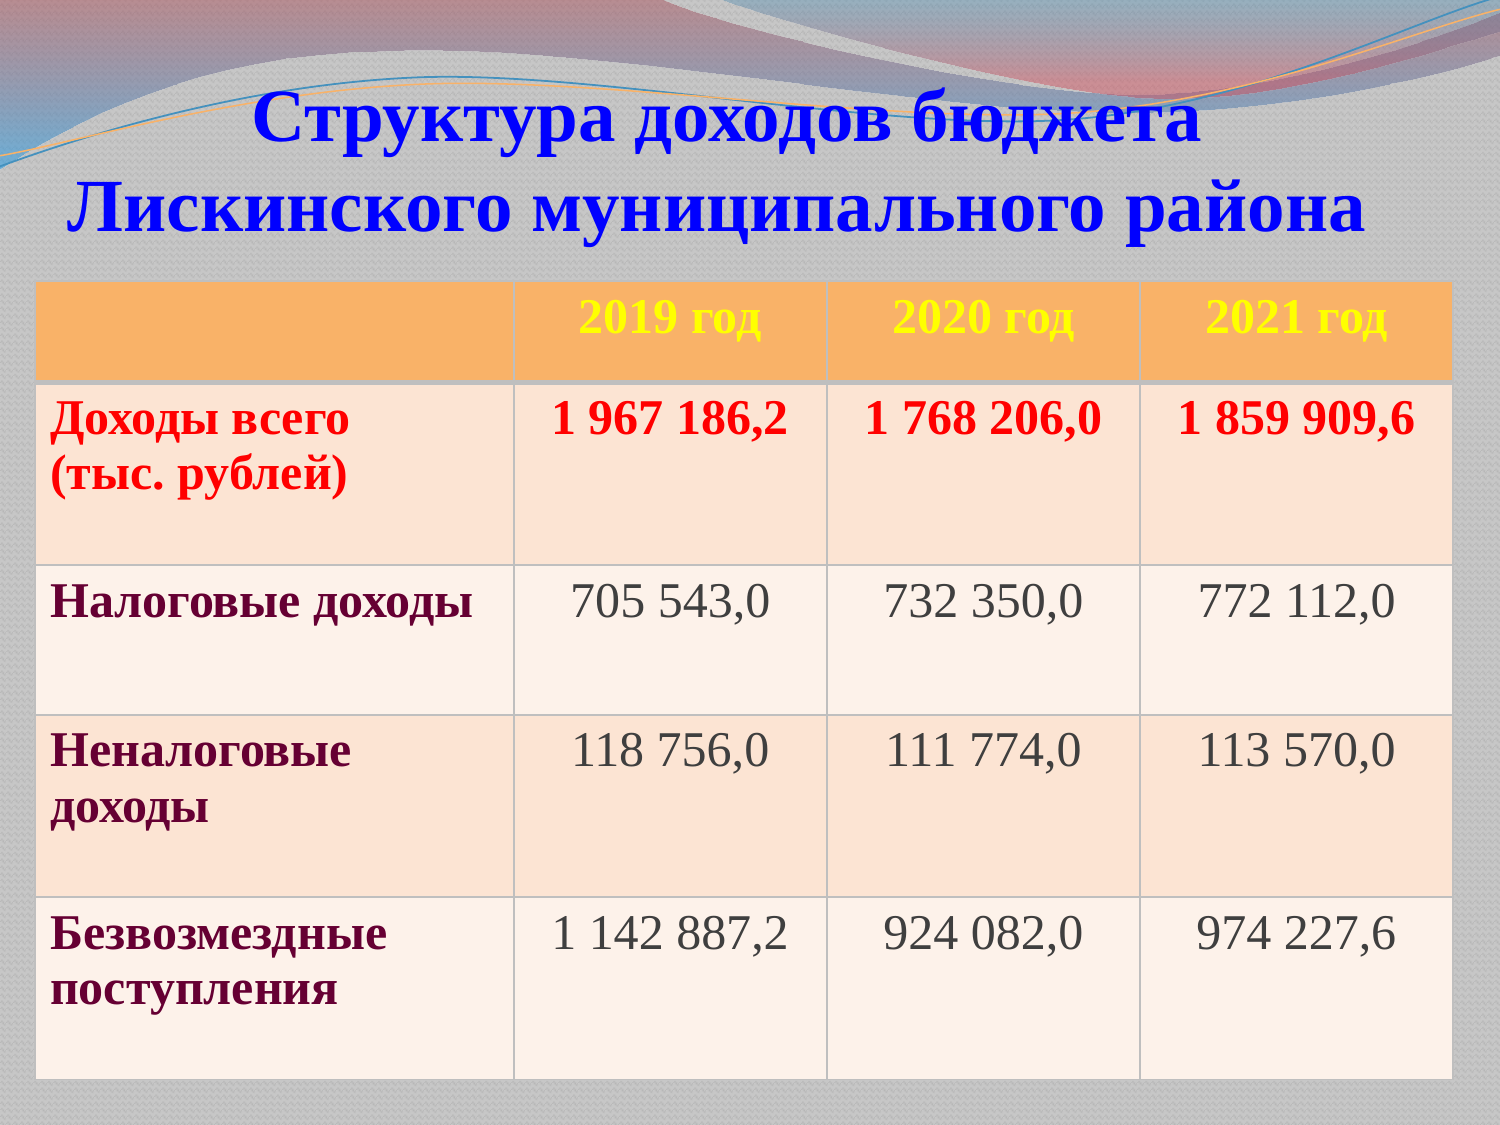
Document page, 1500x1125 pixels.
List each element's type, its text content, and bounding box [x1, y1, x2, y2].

table_header 2021 год [1141, 282, 1452, 380]
table_header [36, 282, 513, 380]
title Структура доходов бюджета Лискинского муниципального района [35, 46, 1418, 247]
table_cell 924 082,0 [828, 898, 1139, 1079]
table_cell 111 774,0 [828, 716, 1139, 896]
table_cell 974 227,6 [1141, 898, 1452, 1079]
table_cell 705 543,0 [515, 566, 826, 714]
table_cell 1 967 186,2 [515, 385, 826, 564]
table_cell 1 142 887,2 [515, 898, 826, 1079]
table_header 2019 год [515, 282, 826, 380]
table_cell 1 768 206,0 [828, 385, 1139, 564]
table_cell 1 859 909,6 [1141, 385, 1452, 564]
table_cell Неналоговые доходы [36, 716, 513, 896]
table_cell 118 756,0 [515, 716, 826, 896]
table_cell 113 570,0 [1141, 716, 1452, 896]
table_cell 732 350,0 [828, 566, 1139, 714]
table_cell Доходы всего (тыс. рублей) [36, 385, 513, 564]
table_header 2020 год [828, 282, 1139, 380]
table_cell 772 112,0 [1141, 566, 1452, 714]
table_cell Безвозмездные поступления [36, 898, 513, 1079]
table_cell Налоговые доходы [36, 566, 513, 714]
